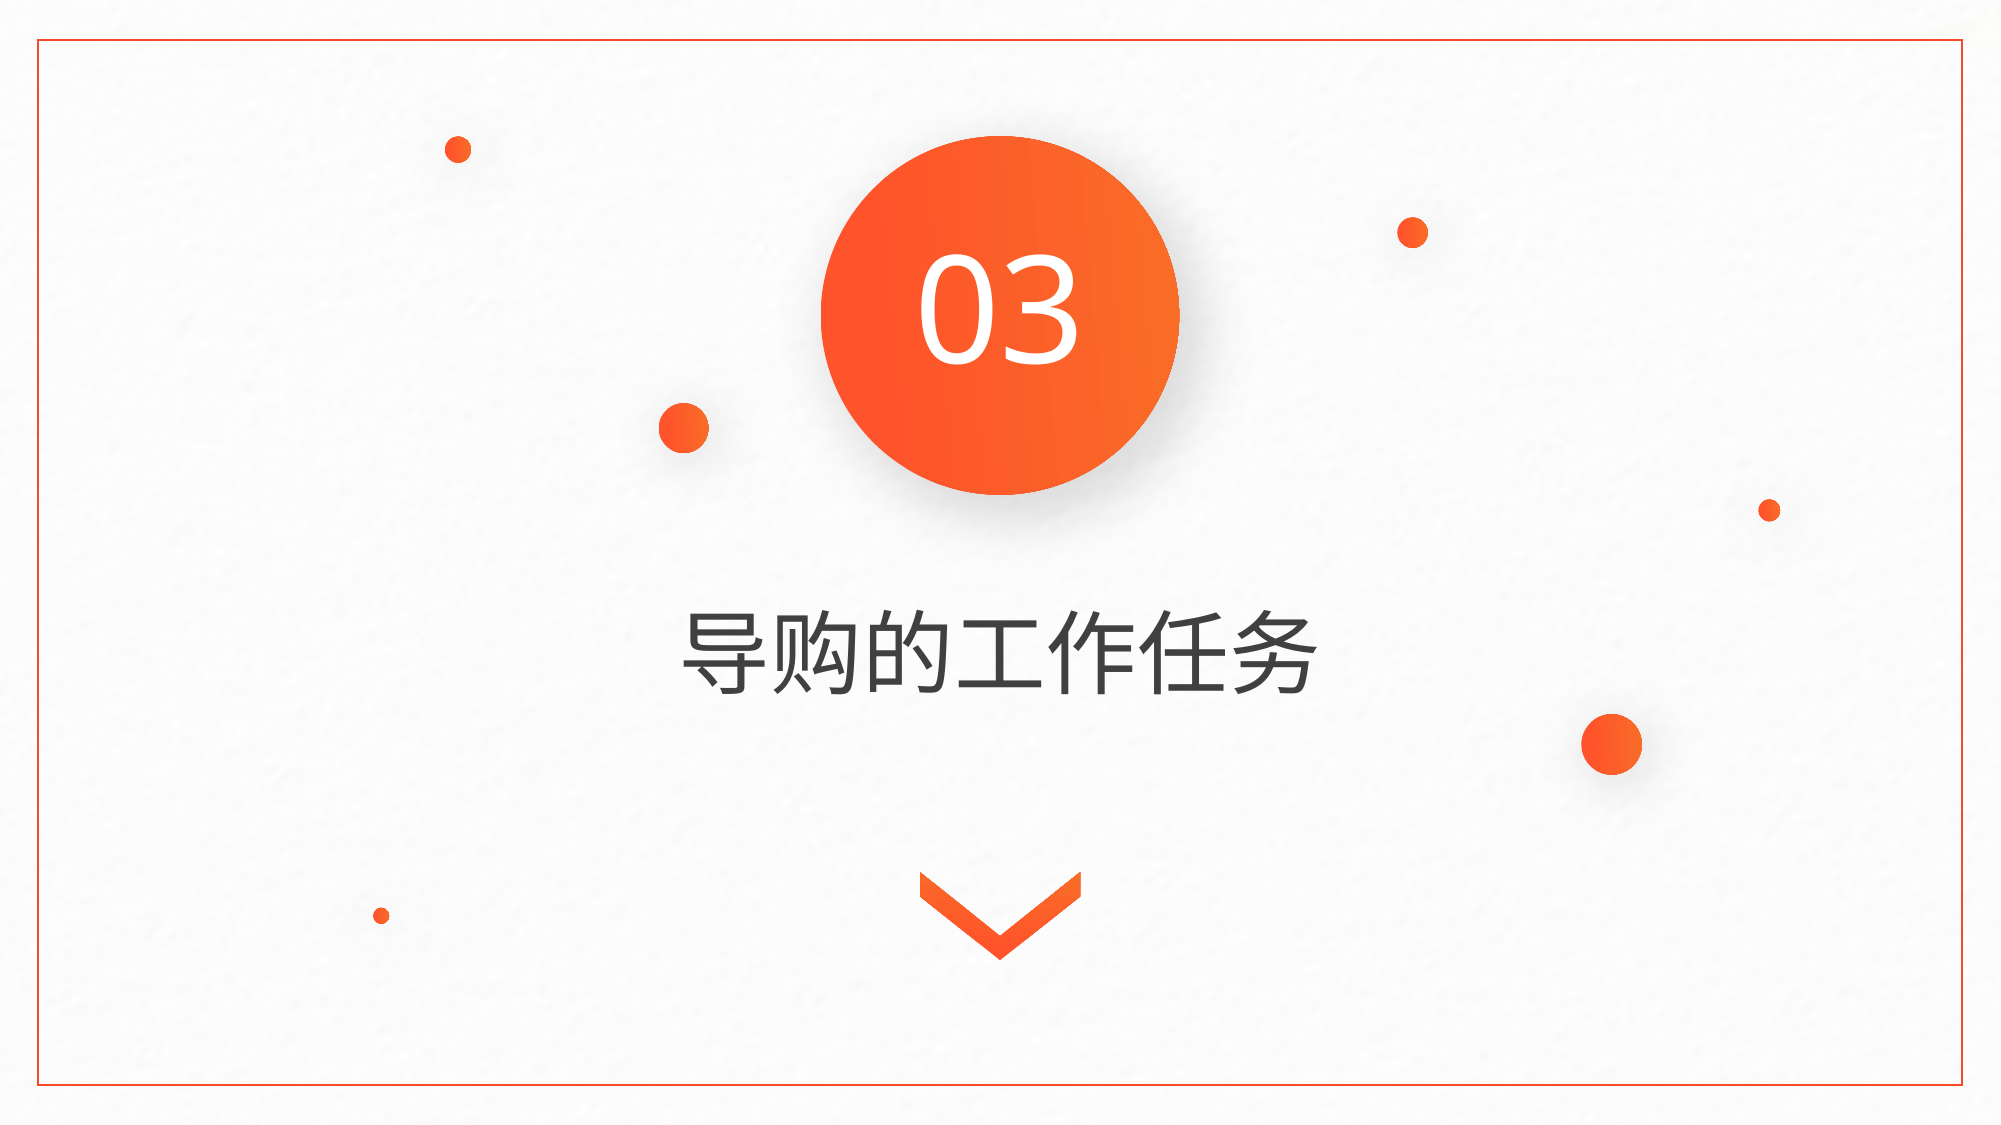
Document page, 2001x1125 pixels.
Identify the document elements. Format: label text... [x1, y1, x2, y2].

text_box [819, 135, 1181, 496]
text_box [1396, 216, 1429, 250]
text_box 导购的工作任务 [664, 587, 1336, 713]
text_box [1580, 713, 1643, 776]
text_box [371, 906, 391, 925]
text_box [657, 402, 710, 455]
text_box [443, 135, 472, 164]
text_box [919, 870, 1082, 962]
text_box 03 [878, 206, 1122, 402]
text_box [1757, 498, 1782, 523]
text_box [37, 39, 1963, 1086]
